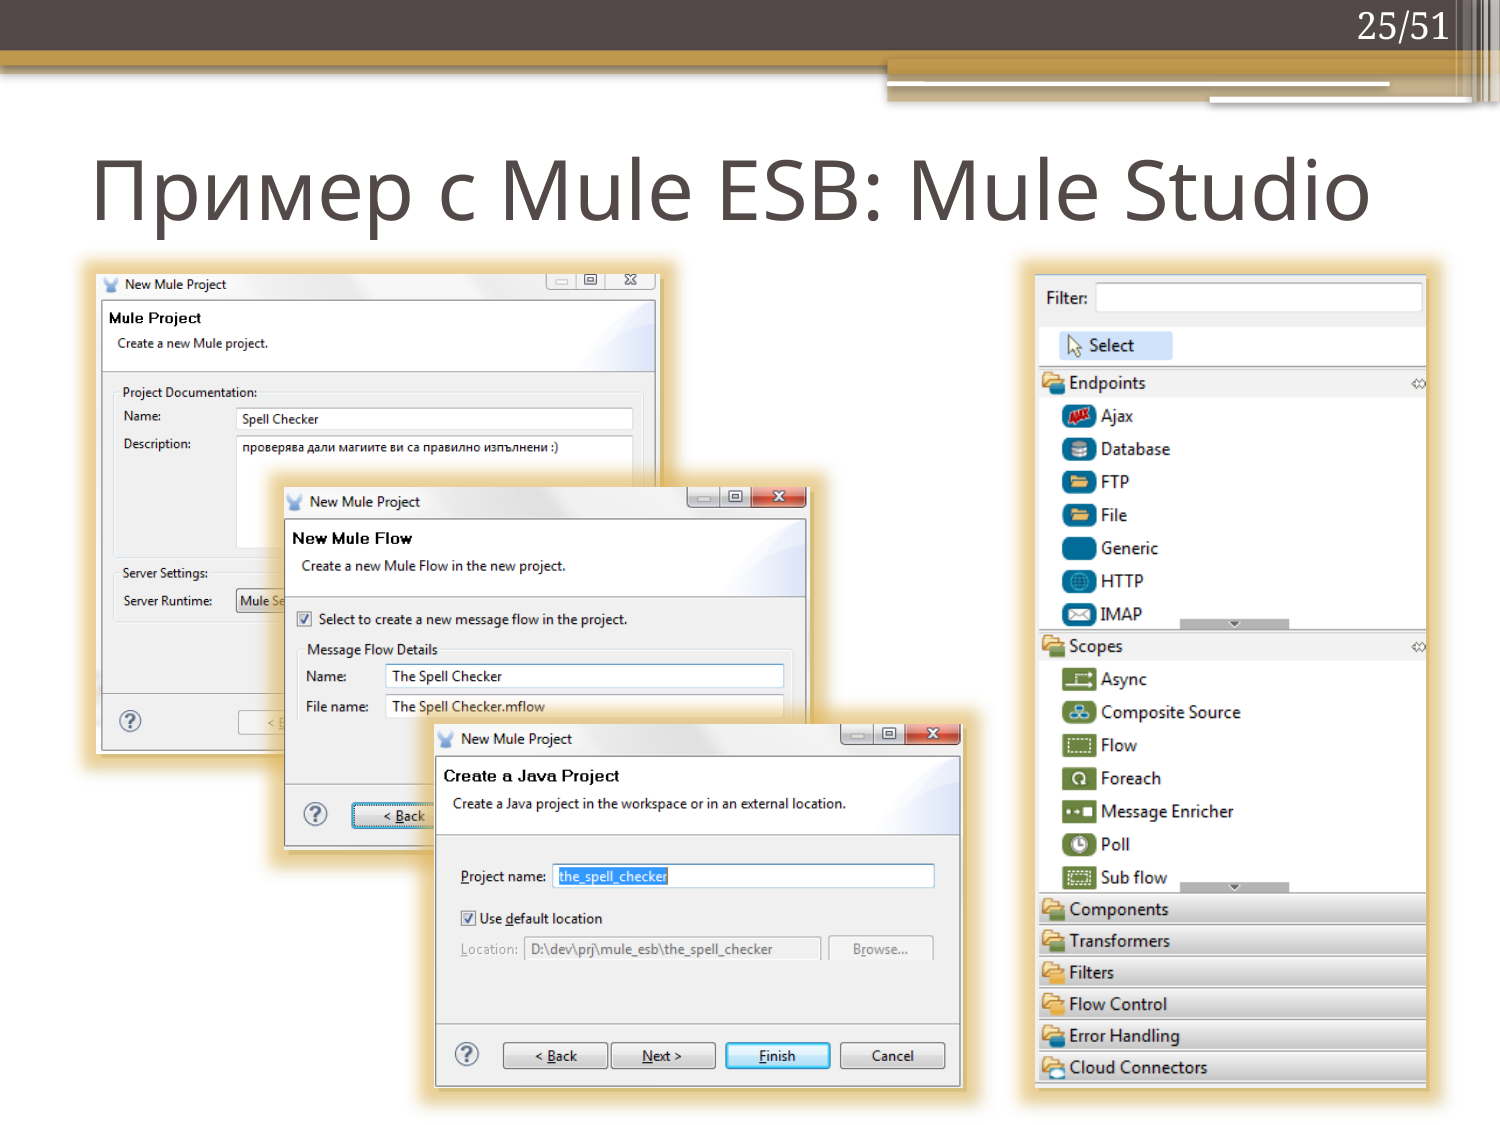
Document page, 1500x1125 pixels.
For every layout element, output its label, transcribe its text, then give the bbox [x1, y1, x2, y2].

slide_number 25/51 [1299, 0, 1466, 61]
picture [1034, 274, 1426, 1088]
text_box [96, 274, 963, 1088]
title Пример с Mule ESB: Mule Studio [75, 99, 1425, 275]
